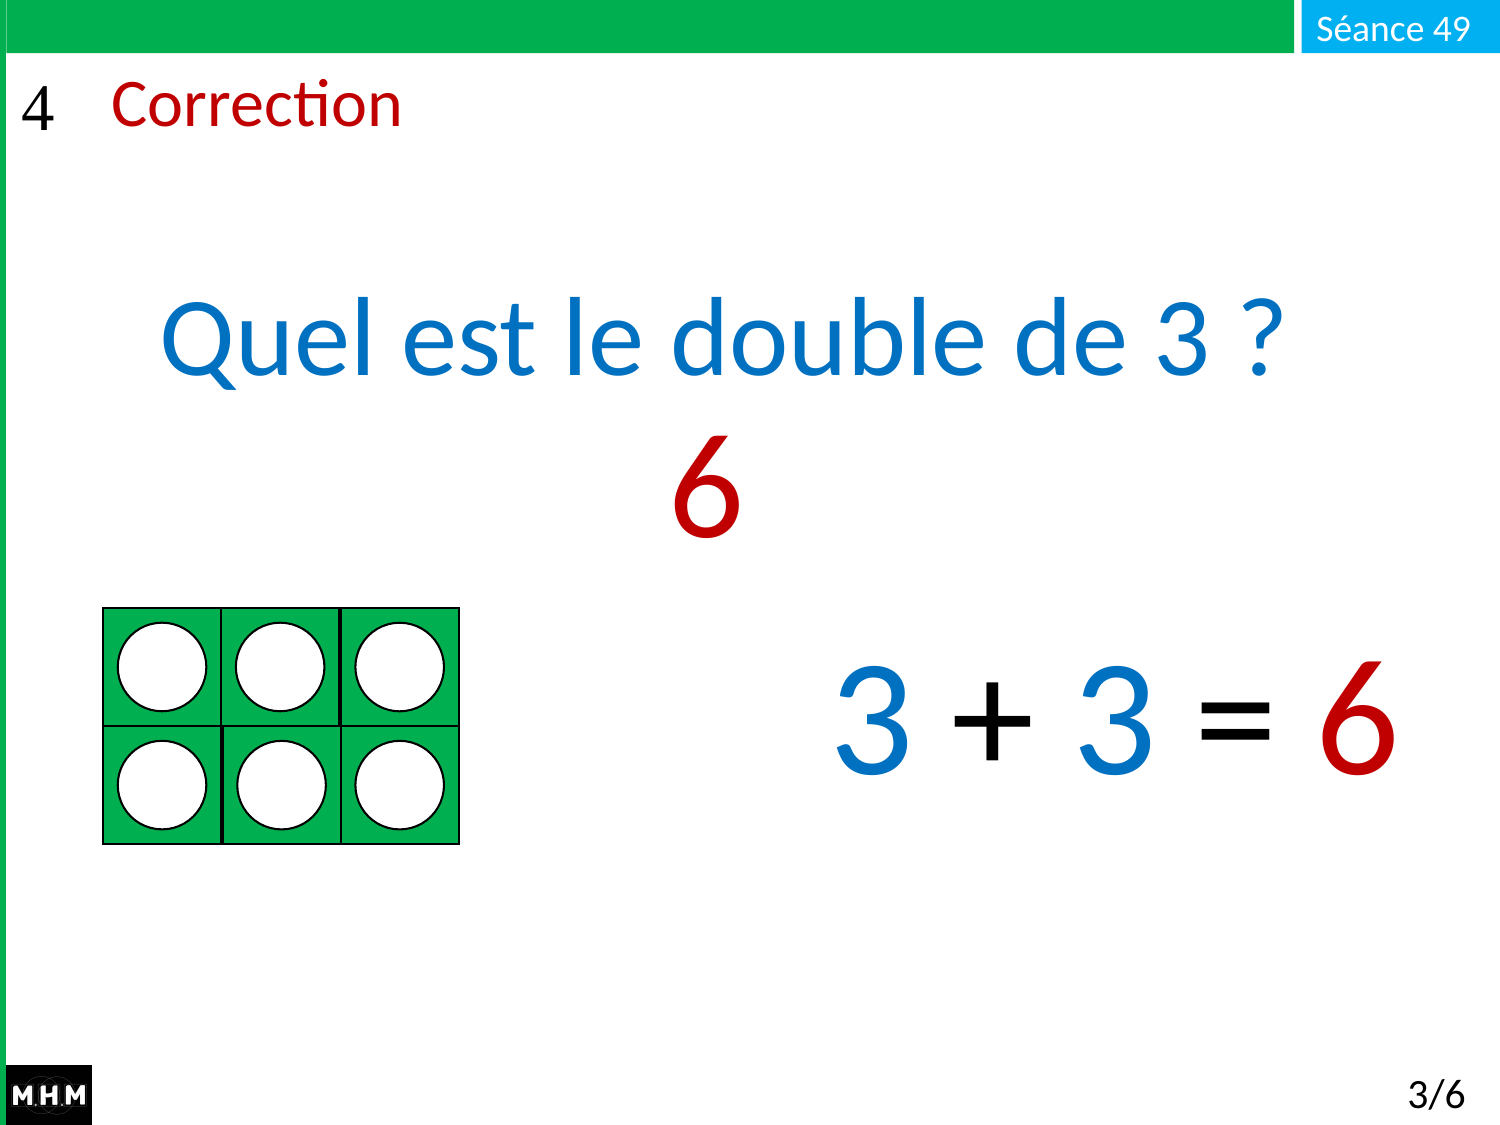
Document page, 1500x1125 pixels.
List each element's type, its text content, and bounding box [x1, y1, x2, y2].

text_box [222, 607, 459, 845]
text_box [102, 607, 222, 845]
picture [6, 1065, 92, 1125]
text_box 6 [654, 379, 846, 575]
list 3/6 [1373, 1064, 1500, 1125]
text_box 3 + 3 = 6 [814, 600, 1500, 815]
title Correction [96, 60, 1391, 150]
text_box Quel est le double de 3 ? [144, 255, 1391, 405]
